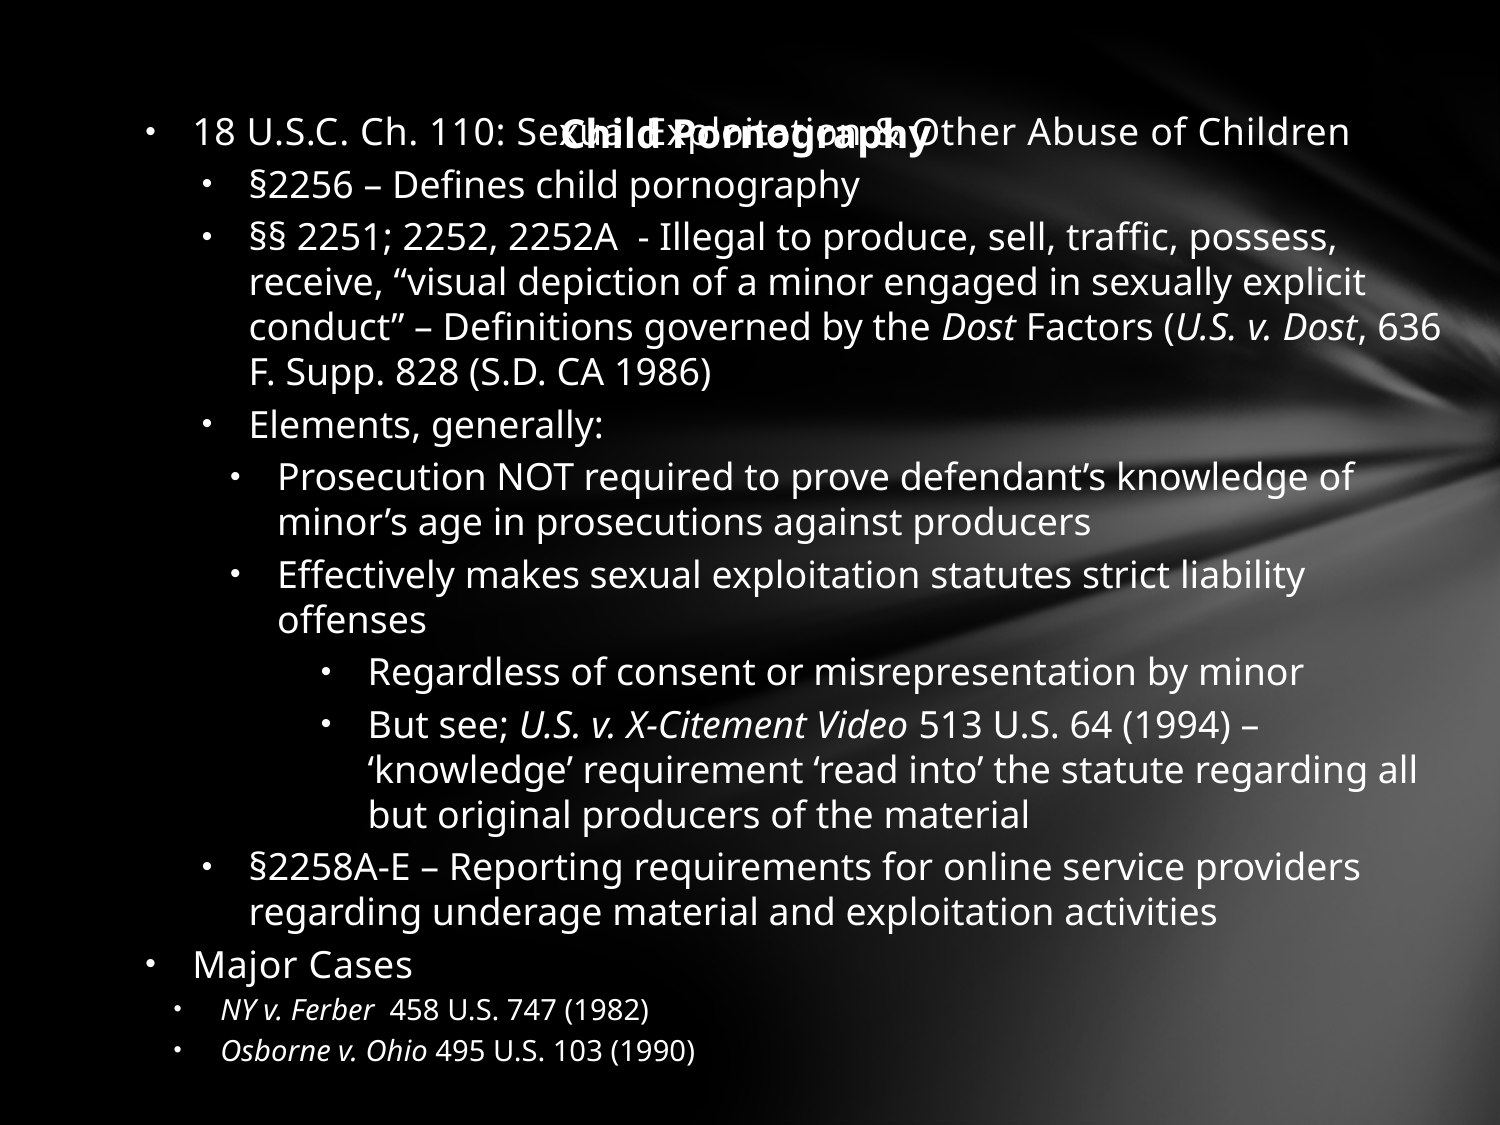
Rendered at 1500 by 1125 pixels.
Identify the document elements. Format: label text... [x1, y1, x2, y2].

list 18 U.S.C. Ch. 110: Sexual Exploitation & Other Abuse of Children §2256 – Defines child pornography §§ 2251; 2252, 2252A - Illegal to produce, sell, traffic, possess, receive, “visual depiction of a minor engaged in sexually explicit conduct” – Definitions governed by the Dost Factors (U.S. v. Dost, 636 F. Supp. 828 (S.D. CA 1986) Elements, generally: Prosecution NOT required to prove defendant’s knowledge of minor’s age in prosecutions against producers Effectively makes sexual exploitation statutes strict liability offenses Regardless of consent or misrepresentation by minor But see; U.S. v. X-Citement Video 513 U.S. 64 (1994) – ‘knowledge’ requirement ‘read into’ the statute regarding all but original producers of the material §2258A-E – Reporting requirements for online service providers regarding underage material and exploitation activities Major Cases NY v. Ferber 458 U.S. 747 (1982) Osborne v. Ohio 495 U.S. 103 (1990) [62, 100, 1468, 1039]
title Child Pornography [50, 99, 1443, 213]
